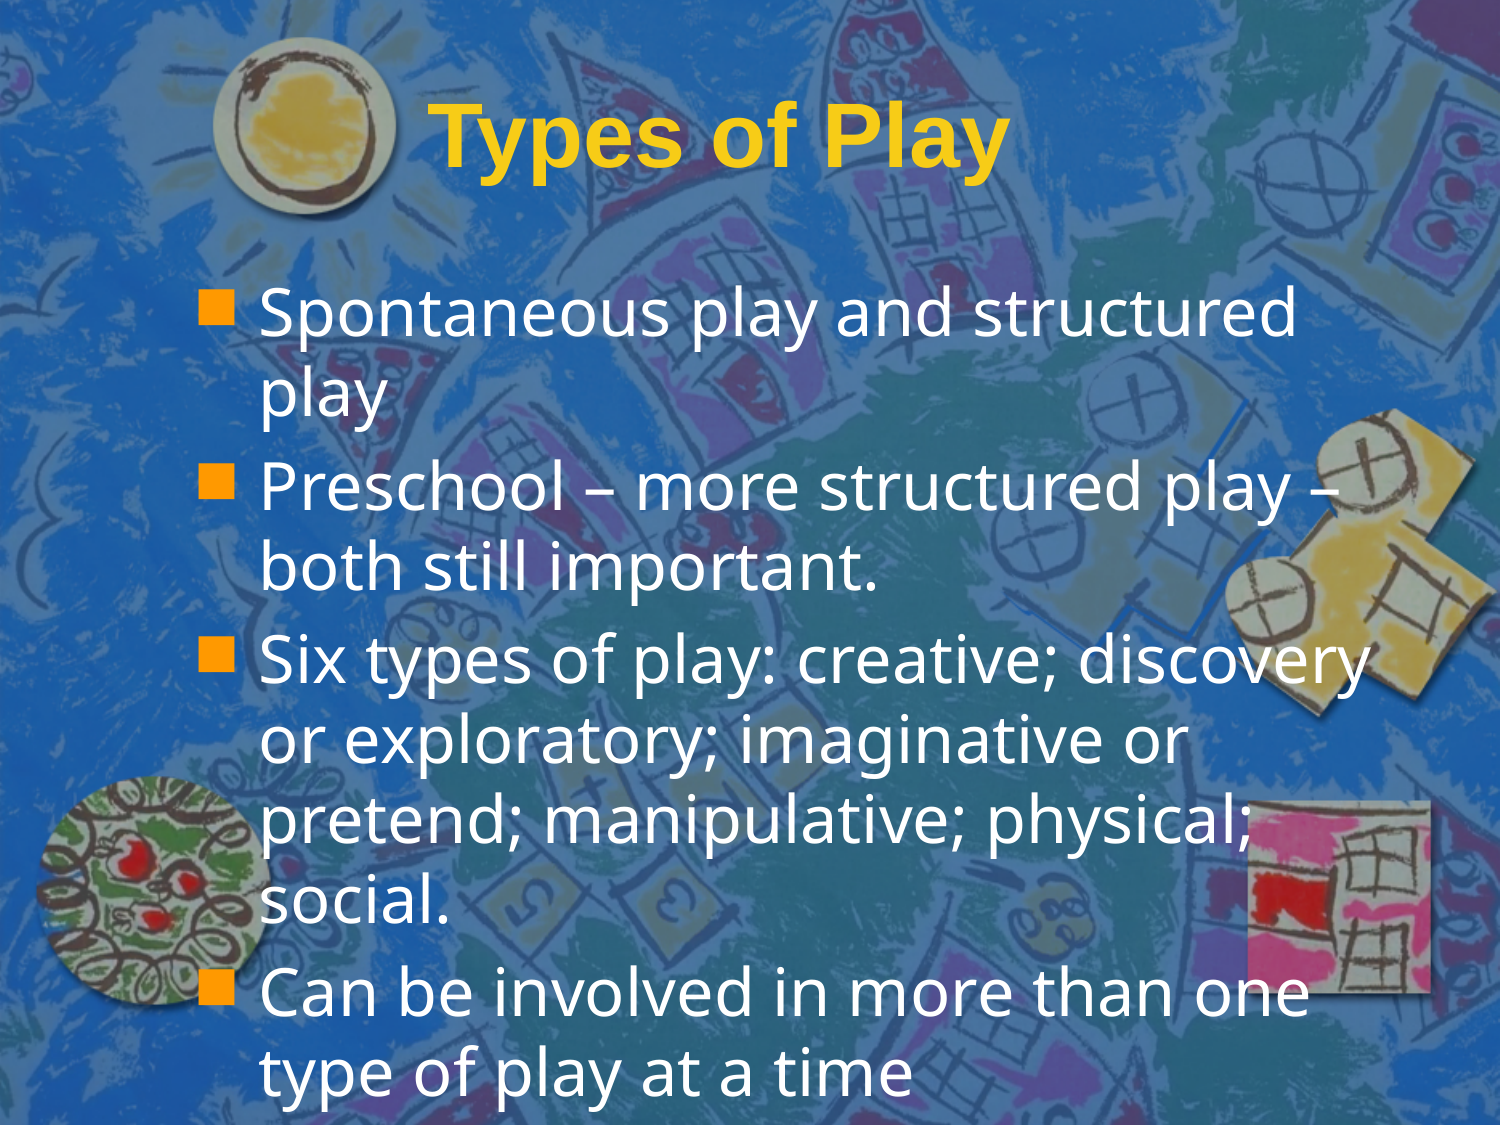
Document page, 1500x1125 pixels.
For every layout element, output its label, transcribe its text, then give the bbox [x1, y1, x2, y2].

picture [0, 0, 1500, 1125]
title Types of Play [412, 62, 1463, 201]
list Spontaneous play and structured play Preschool – more structured play – both still important. Six types of play: creative; discovery or exploratory; imaginative or pretend; manipulative; physical; social. Can be involved in more than one type of play at a time [187, 262, 1463, 1001]
